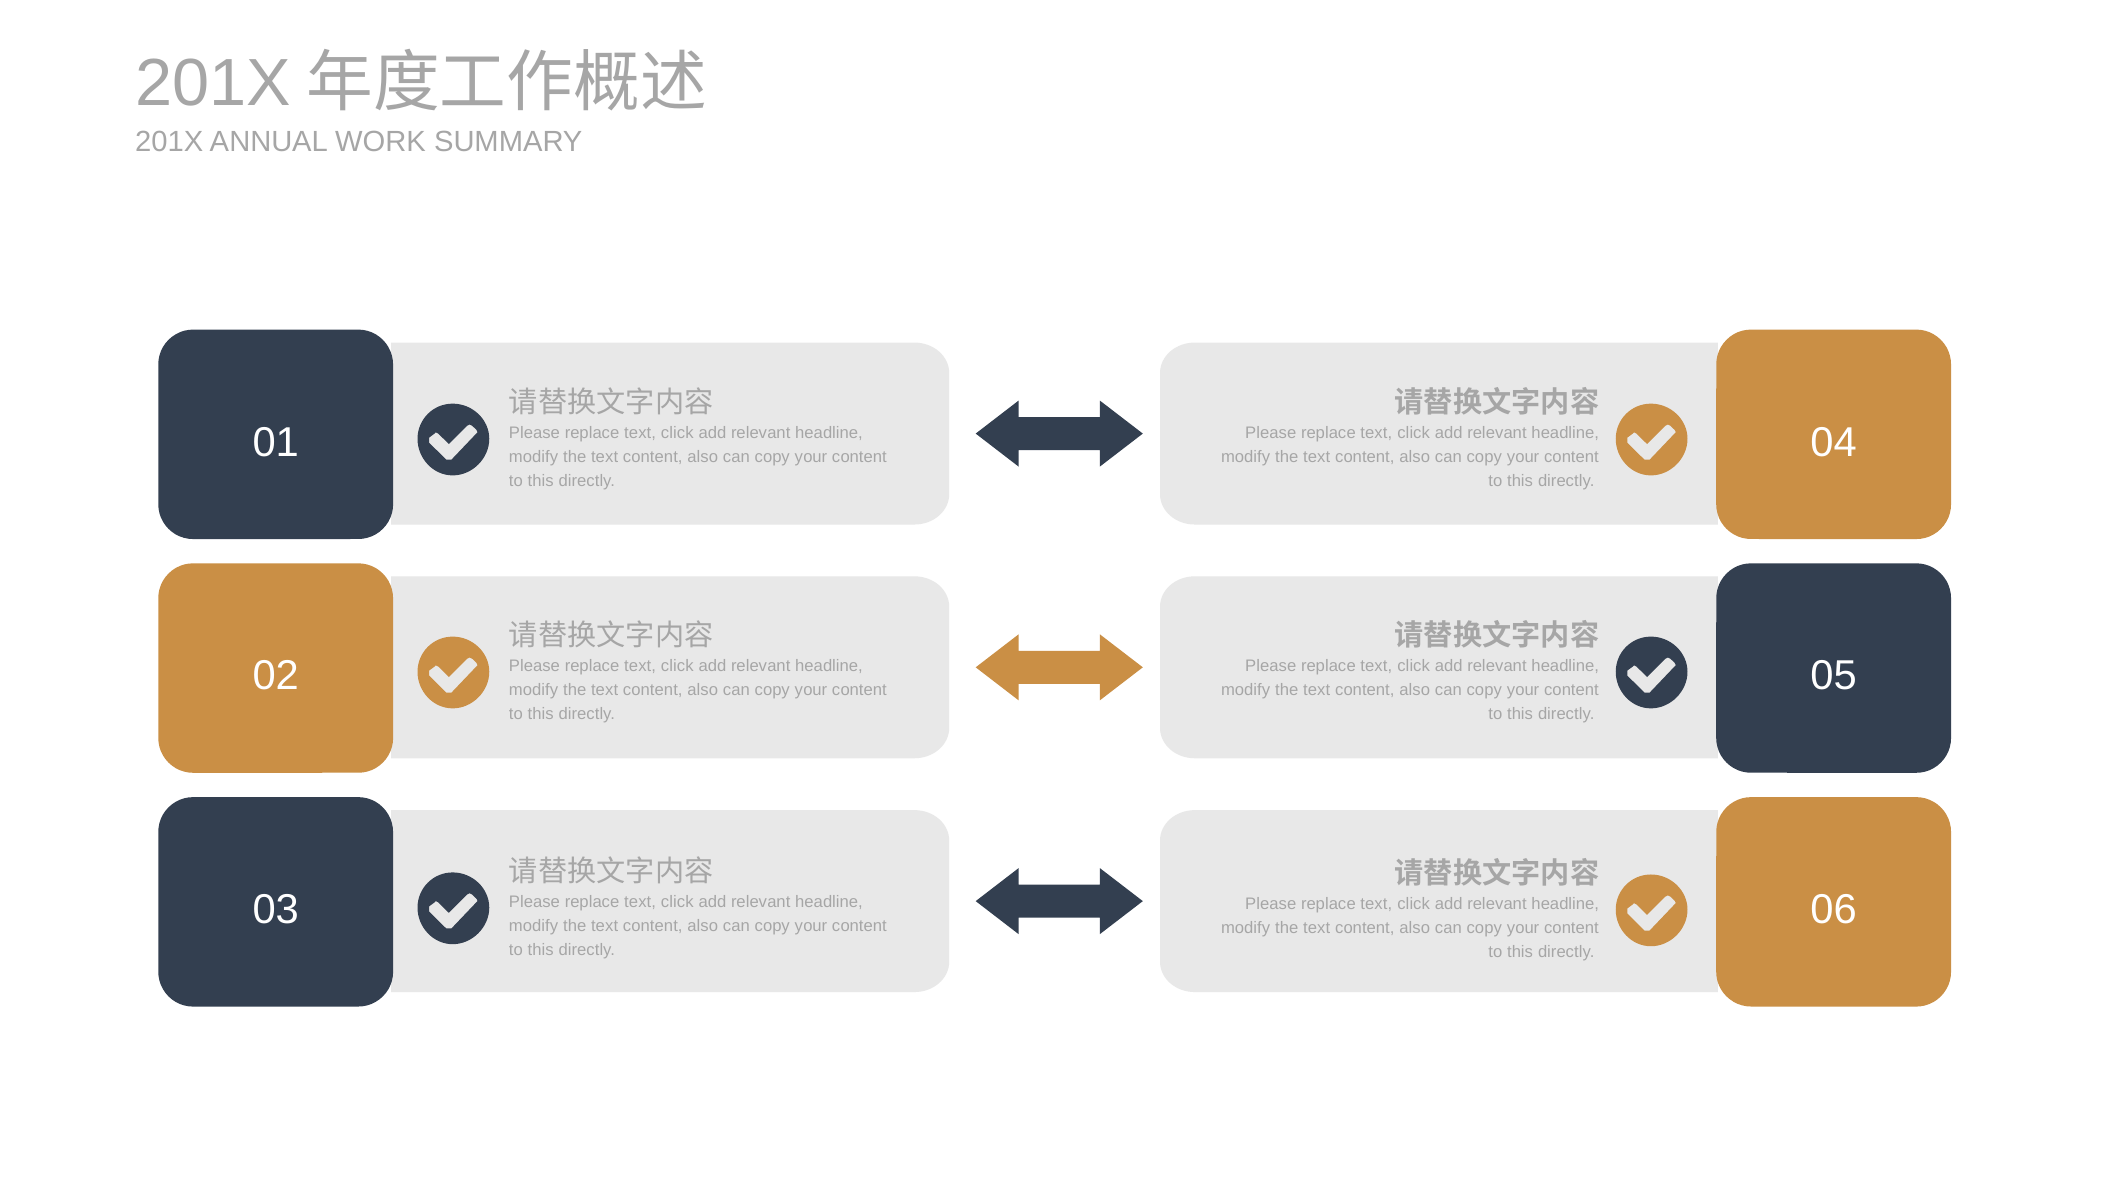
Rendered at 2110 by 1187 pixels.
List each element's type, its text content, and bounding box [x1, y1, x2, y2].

text_box 06 [1715, 796, 1953, 1008]
text_box [1615, 403, 1688, 476]
text_box 01 [157, 328, 395, 541]
text_box 请替换文字内容 Please replace text, click add relevant headline, modify the text content, also can copy your content to this directly. [508, 376, 897, 490]
text_box 201X年度工作概述 [135, 38, 783, 119]
text_box [974, 632, 1145, 703]
text_box [390, 341, 951, 526]
text_box 04 [1715, 328, 1953, 541]
text_box 请替换文字内容 Please replace text, click add relevant headline, modify the text content, also can copy your content to this directly. [1211, 847, 1600, 961]
text_box [417, 636, 490, 709]
text_box [1615, 874, 1688, 947]
text_box 201X ANNUAL WORK SUMMARY [135, 122, 596, 158]
text_box 请替换文字内容 Please replace text, click add relevant headline, modify the text content, also can copy your content to this directly. [1211, 376, 1600, 490]
text_box [974, 865, 1145, 937]
text_box [417, 403, 490, 476]
text_box 03 [157, 796, 395, 1008]
text_box [390, 575, 951, 760]
text_box 请替换文字内容 Please replace text, click add relevant headline, modify the text content, also can copy your content to this directly. [508, 609, 897, 723]
text_box 05 [1715, 562, 1953, 774]
text_box [390, 809, 951, 994]
text_box [1158, 575, 1720, 760]
text_box [417, 872, 490, 945]
text_box [1615, 636, 1688, 709]
text_box 02 [157, 562, 395, 774]
text_box [1158, 809, 1720, 994]
text_box 请替换文字内容 Please replace text, click add relevant headline, modify the text content, also can copy your content to this directly. [1211, 609, 1600, 723]
text_box [1158, 341, 1720, 526]
text_box 请替换文字内容 Please replace text, click add relevant headline, modify the text content, also can copy your content to this directly. [508, 844, 897, 959]
text_box [974, 398, 1145, 469]
